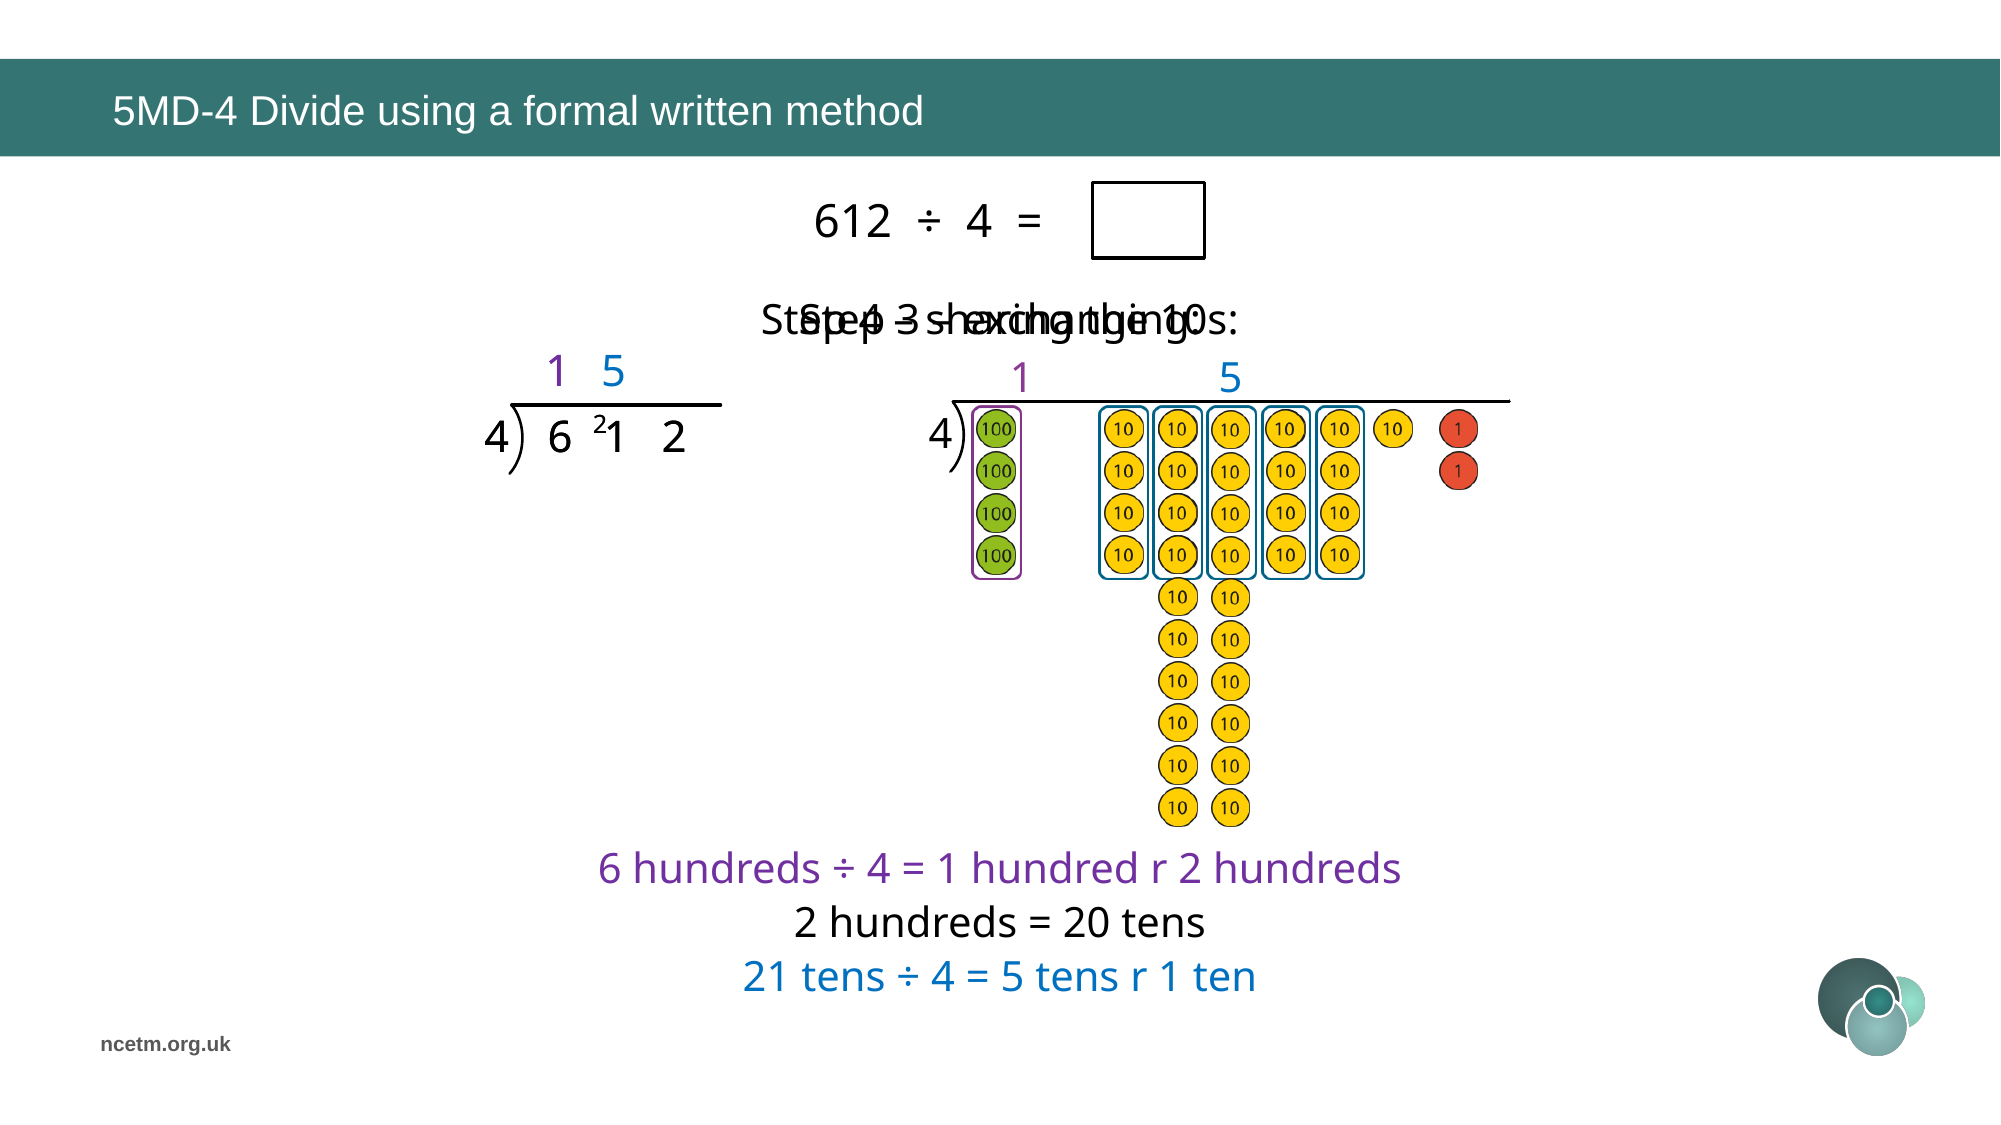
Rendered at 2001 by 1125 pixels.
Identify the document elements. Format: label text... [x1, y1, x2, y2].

picture [1098, 576, 1106, 581]
picture [1314, 572, 1323, 581]
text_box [1211, 620, 1251, 786]
text_box Step 4 – sharing the 10s: [1217, 285, 1255, 342]
text_box Step 4 – sharing the 10s: [745, 285, 783, 350]
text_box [1266, 493, 1306, 575]
text_box 2 hundreds = 20 tens [778, 888, 1221, 942]
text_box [477, 343, 740, 490]
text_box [1158, 745, 1198, 827]
title 5MD-4 Divide using a formal written method [97, 76, 1945, 147]
text_box Step 3 – exchanging: [783, 285, 1217, 350]
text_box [890, 389, 1510, 485]
picture [1260, 572, 1269, 581]
picture [1206, 485, 1257, 617]
text_box 21 tens ÷ 4 = 5 tens r 1 ten [727, 942, 1273, 1008]
text_box [1092, 182, 1205, 259]
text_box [1320, 493, 1360, 575]
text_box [1211, 493, 1251, 575]
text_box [1104, 493, 1144, 575]
text_box 6 hundreds ÷ 4 = 1 hundred r 2 hundreds [582, 834, 1418, 900]
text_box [1158, 583, 1198, 743]
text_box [450, 392, 722, 486]
text_box 612 ÷ 4 = [798, 183, 1058, 254]
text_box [1158, 493, 1198, 575]
picture [1211, 788, 1251, 828]
text_box 1 [994, 342, 1049, 387]
picture [971, 485, 1022, 581]
text_box 5 [1203, 342, 1258, 387]
picture [1818, 958, 1925, 1056]
